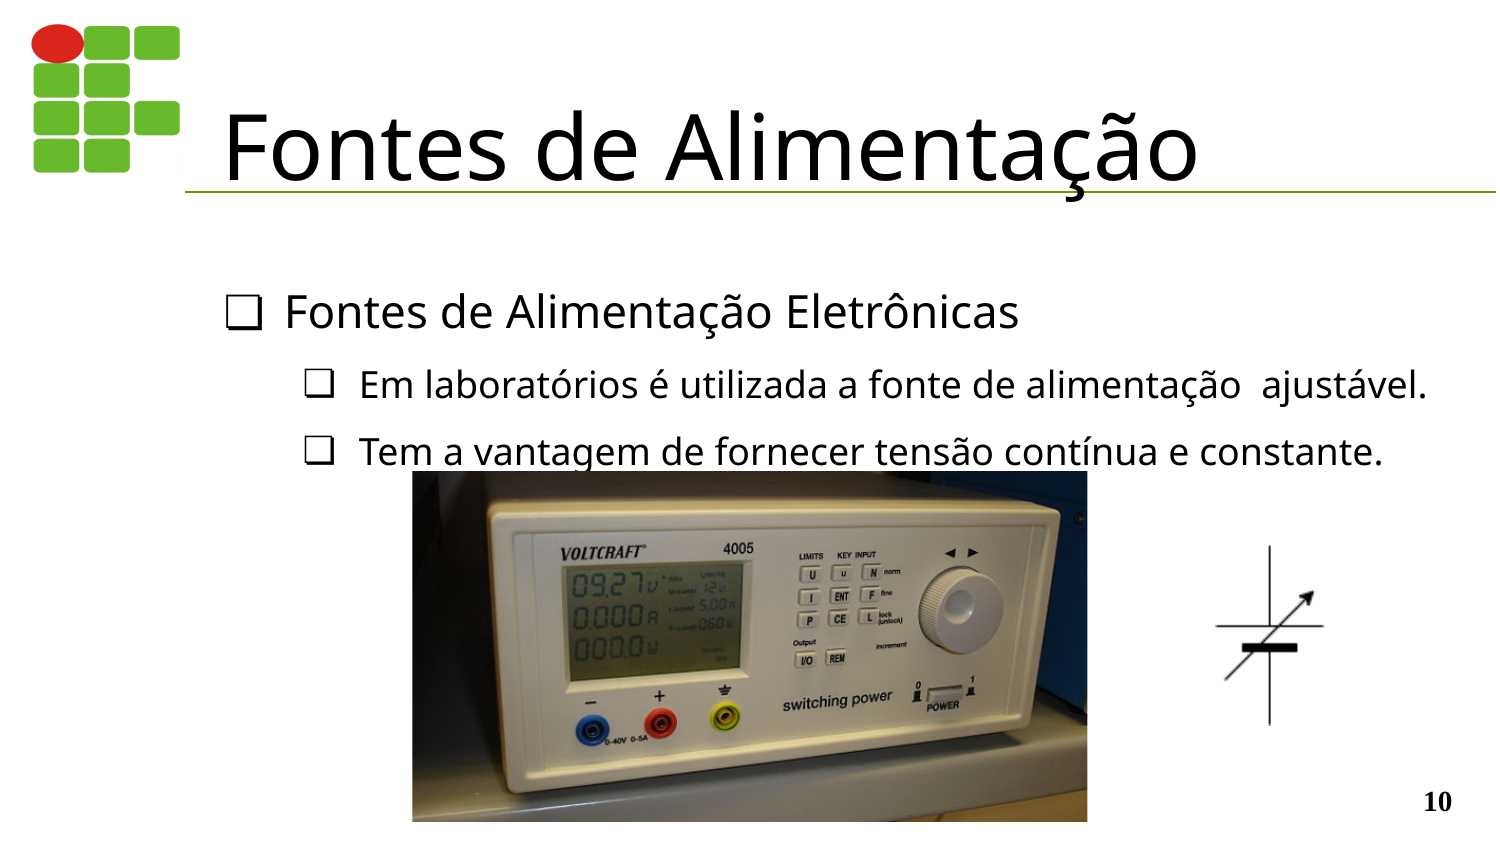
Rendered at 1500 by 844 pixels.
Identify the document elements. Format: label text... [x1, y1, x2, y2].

list Fontes de Alimentação Eletrônicas Em laboratórios é utilizada a fonte de alimentação ajustável. Tem a vantagem de fornecer tensão contínua e constante. [193, 248, 1469, 472]
picture [412, 471, 1088, 823]
picture [1211, 545, 1330, 726]
text_box ‹#› [1155, 768, 1468, 825]
picture [29, 23, 182, 174]
title Fontes de Alimentação [206, 26, 1468, 207]
